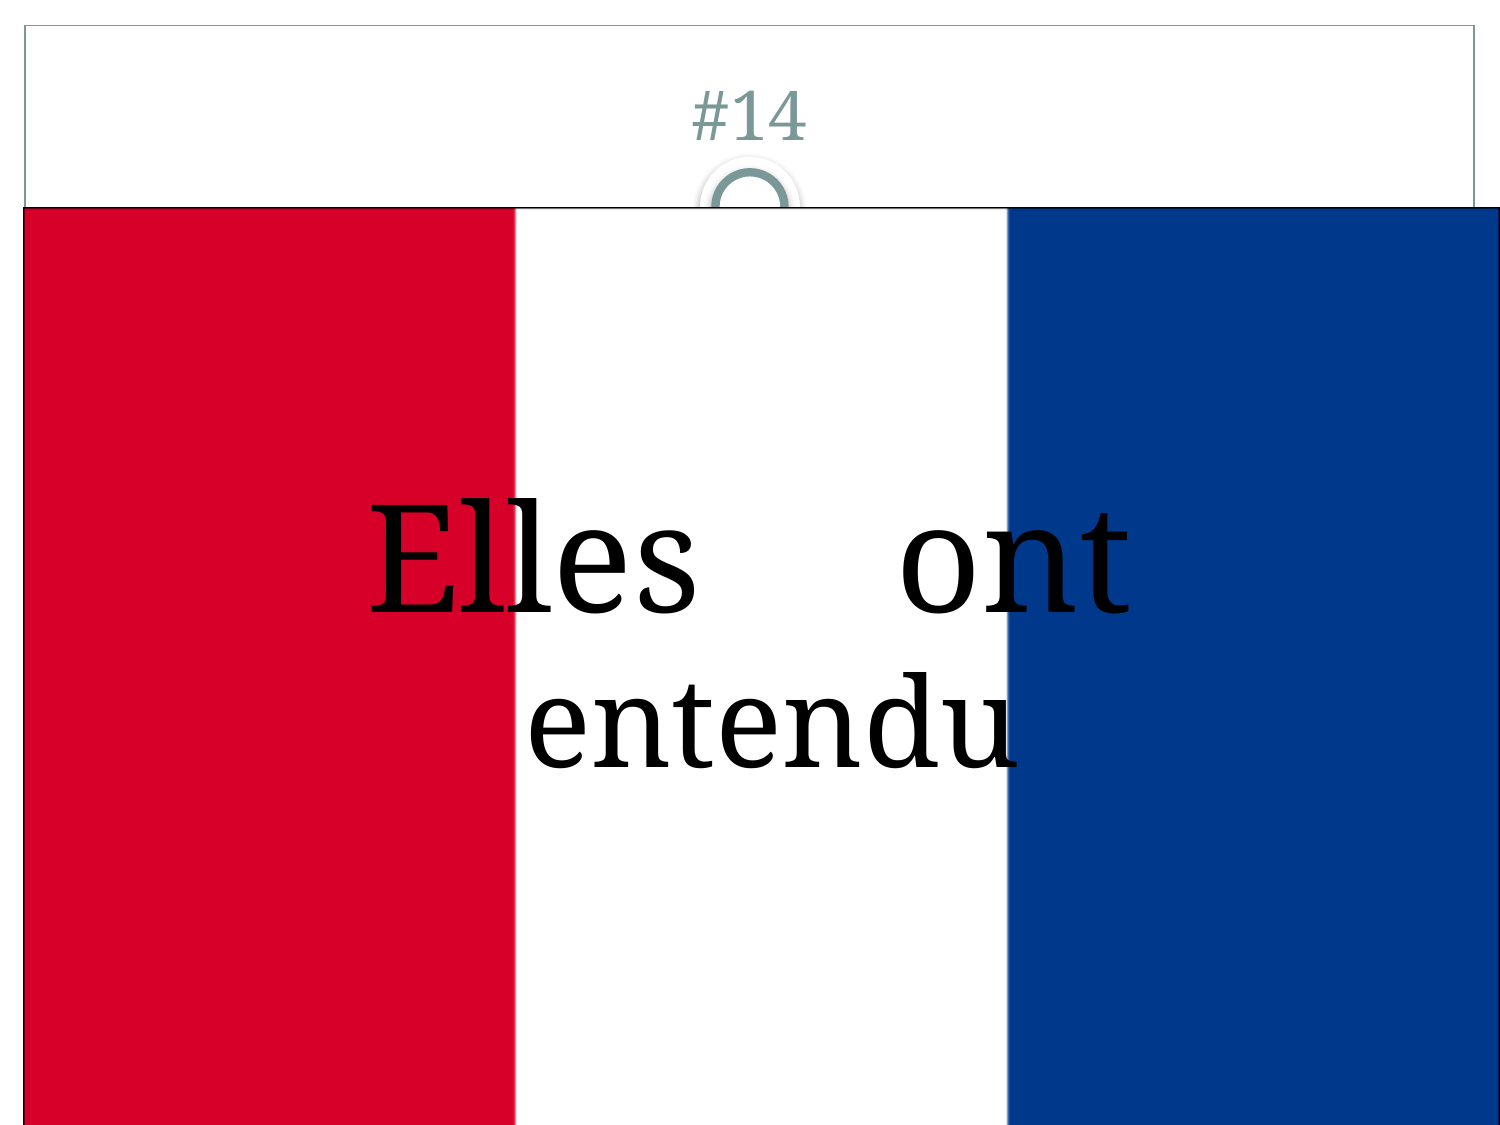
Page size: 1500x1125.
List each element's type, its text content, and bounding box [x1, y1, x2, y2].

picture [23, 206, 1500, 1125]
title #14 [49, 37, 1450, 162]
